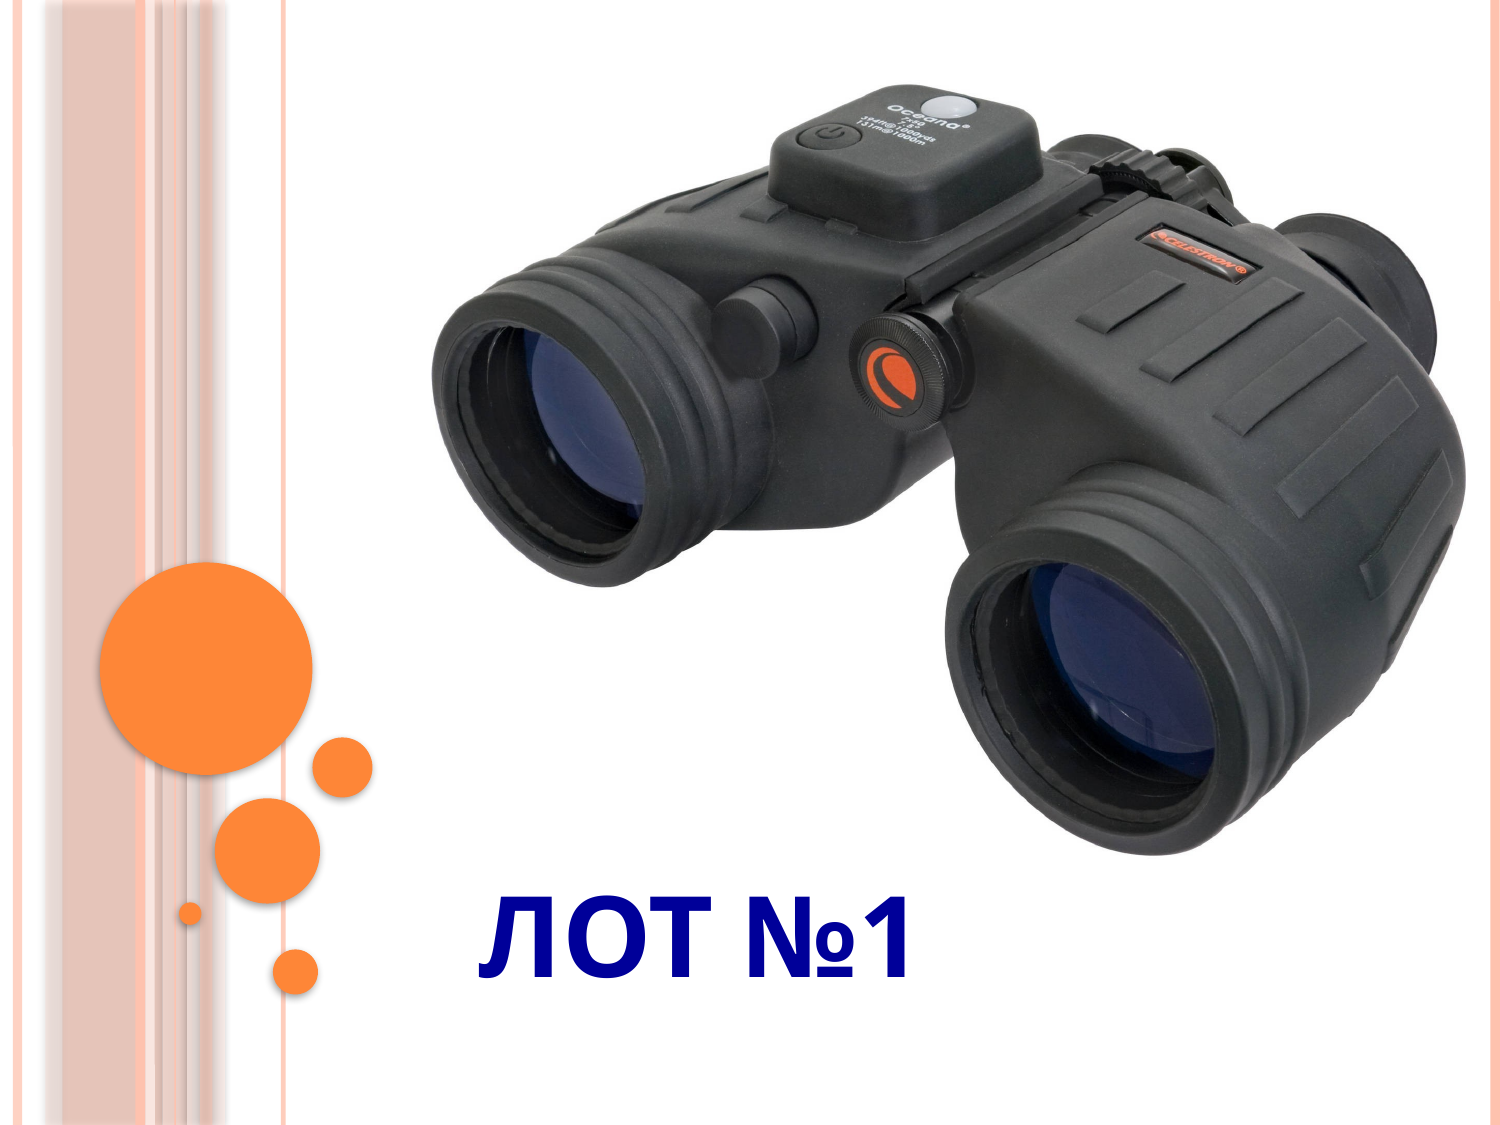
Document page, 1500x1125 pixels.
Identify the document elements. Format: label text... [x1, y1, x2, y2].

text_box ЛОТ №1 [463, 879, 938, 1008]
picture [430, 77, 1467, 871]
